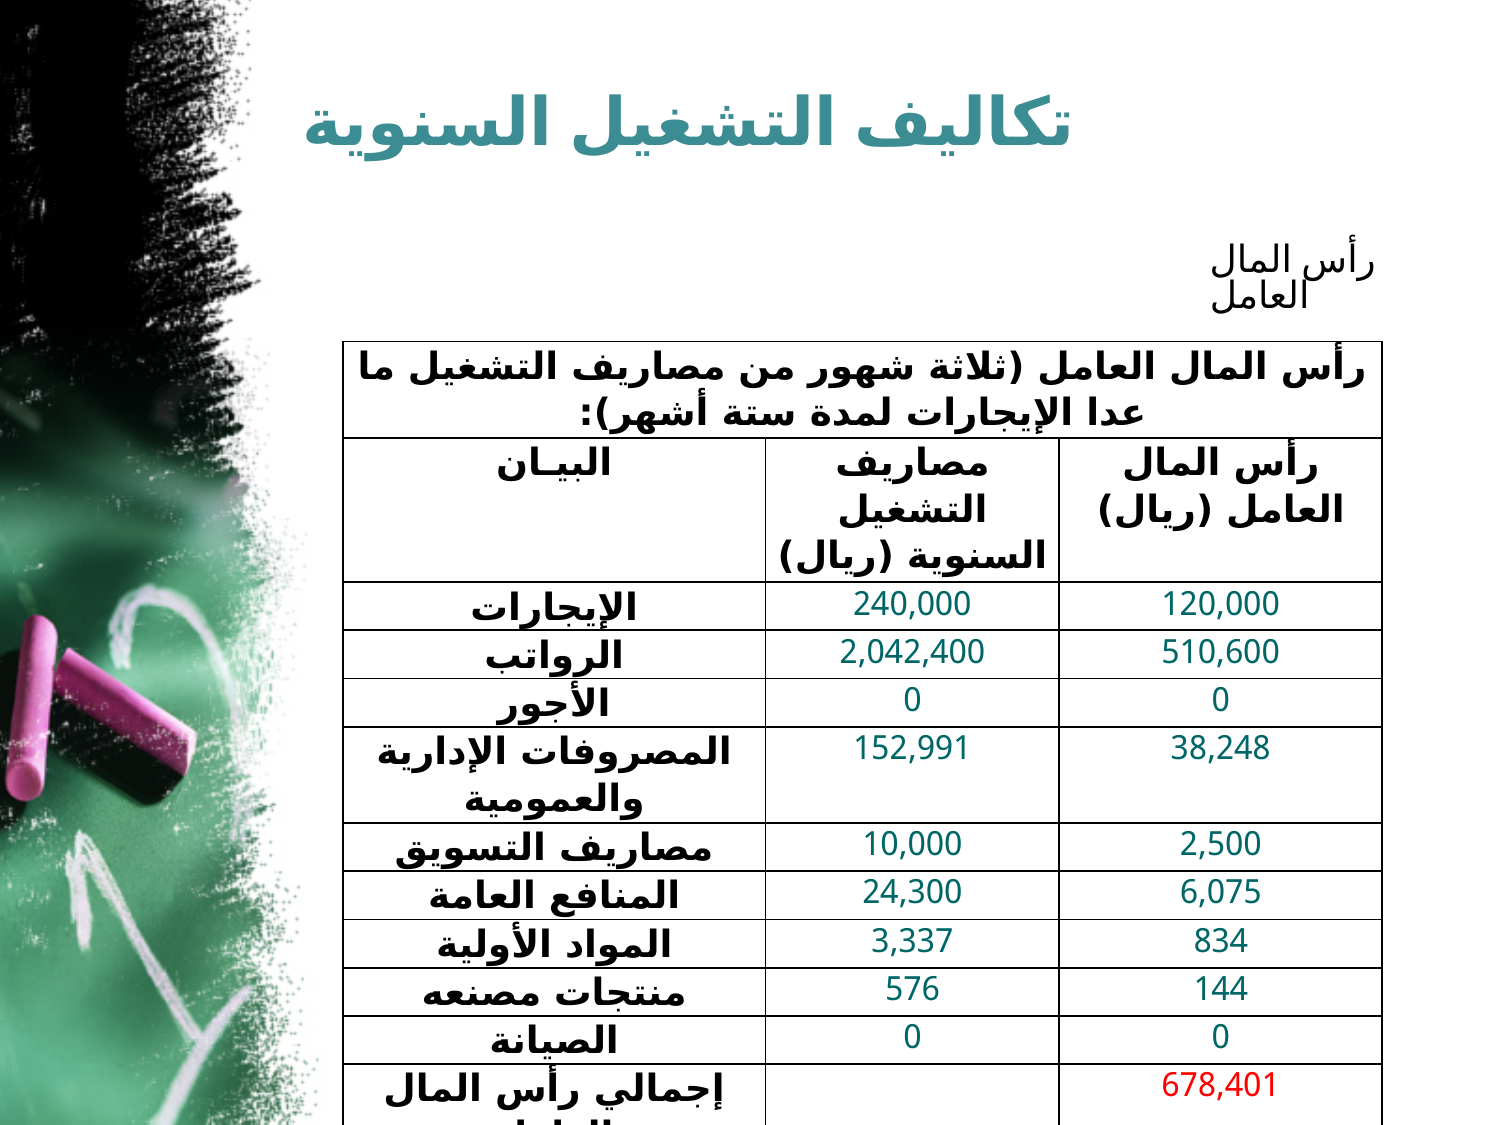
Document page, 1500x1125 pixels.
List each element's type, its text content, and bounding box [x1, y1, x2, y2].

table_cell 0 [1060, 679, 1381, 726]
picture [0, 0, 1500, 1125]
table_cell 576 [766, 969, 1058, 1015]
table_cell الصيانة [344, 1017, 765, 1063]
table_cell 10,000 [766, 824, 1058, 870]
table_cell 24,300 [766, 872, 1058, 919]
table_cell المصروفات الإدارية والعمومية [344, 728, 765, 822]
table_cell المواد الأولية [344, 920, 765, 967]
table_cell 834 [1060, 920, 1381, 967]
table_cell الرواتب [344, 631, 765, 678]
table_cell [766, 1065, 1058, 1125]
table_header رأس المال العامل (ثلاثة شهور من مصاريف التشغيل ما عدا الإيجارات لمدة ستة أشهر): [344, 342, 1381, 437]
table_cell 0 [1060, 1017, 1381, 1063]
table_cell رأس المال العامل (ريال) [1060, 439, 1381, 581]
title تكاليف التشغيل السنوية [287, 50, 1438, 188]
table_cell 0 [766, 679, 1058, 726]
table_cell 2,042,400 [766, 631, 1058, 678]
table_cell 144 [1060, 969, 1381, 1015]
table_cell 152,991 [766, 728, 1058, 822]
table_cell مصاريف التسويق [344, 824, 765, 870]
table_cell الأجور [344, 679, 765, 726]
table_cell 678,401 [1060, 1065, 1381, 1125]
table_cell 0 [766, 1017, 1058, 1063]
text_box رأس المال العامل [1194, 236, 1438, 324]
table_cell البيـان [344, 439, 765, 581]
table_cell مصاريف التشغيل السنوية (ريال) [766, 439, 1058, 581]
table_cell إجمالي رأس المال العامل [344, 1065, 765, 1125]
table_cell 240,000 [766, 583, 1058, 629]
table_cell 38,248 [1060, 728, 1381, 822]
table_cell 2,500 [1060, 824, 1381, 870]
table_cell 510,600 [1060, 631, 1381, 678]
table_cell 120,000 [1060, 583, 1381, 629]
table_cell المنافع العامة [344, 872, 765, 919]
table_cell الإيجارات [344, 583, 765, 629]
table_cell 6,075 [1060, 872, 1381, 919]
table_cell منتجات مصنعه [344, 969, 765, 1015]
table_cell 3,337 [766, 920, 1058, 967]
